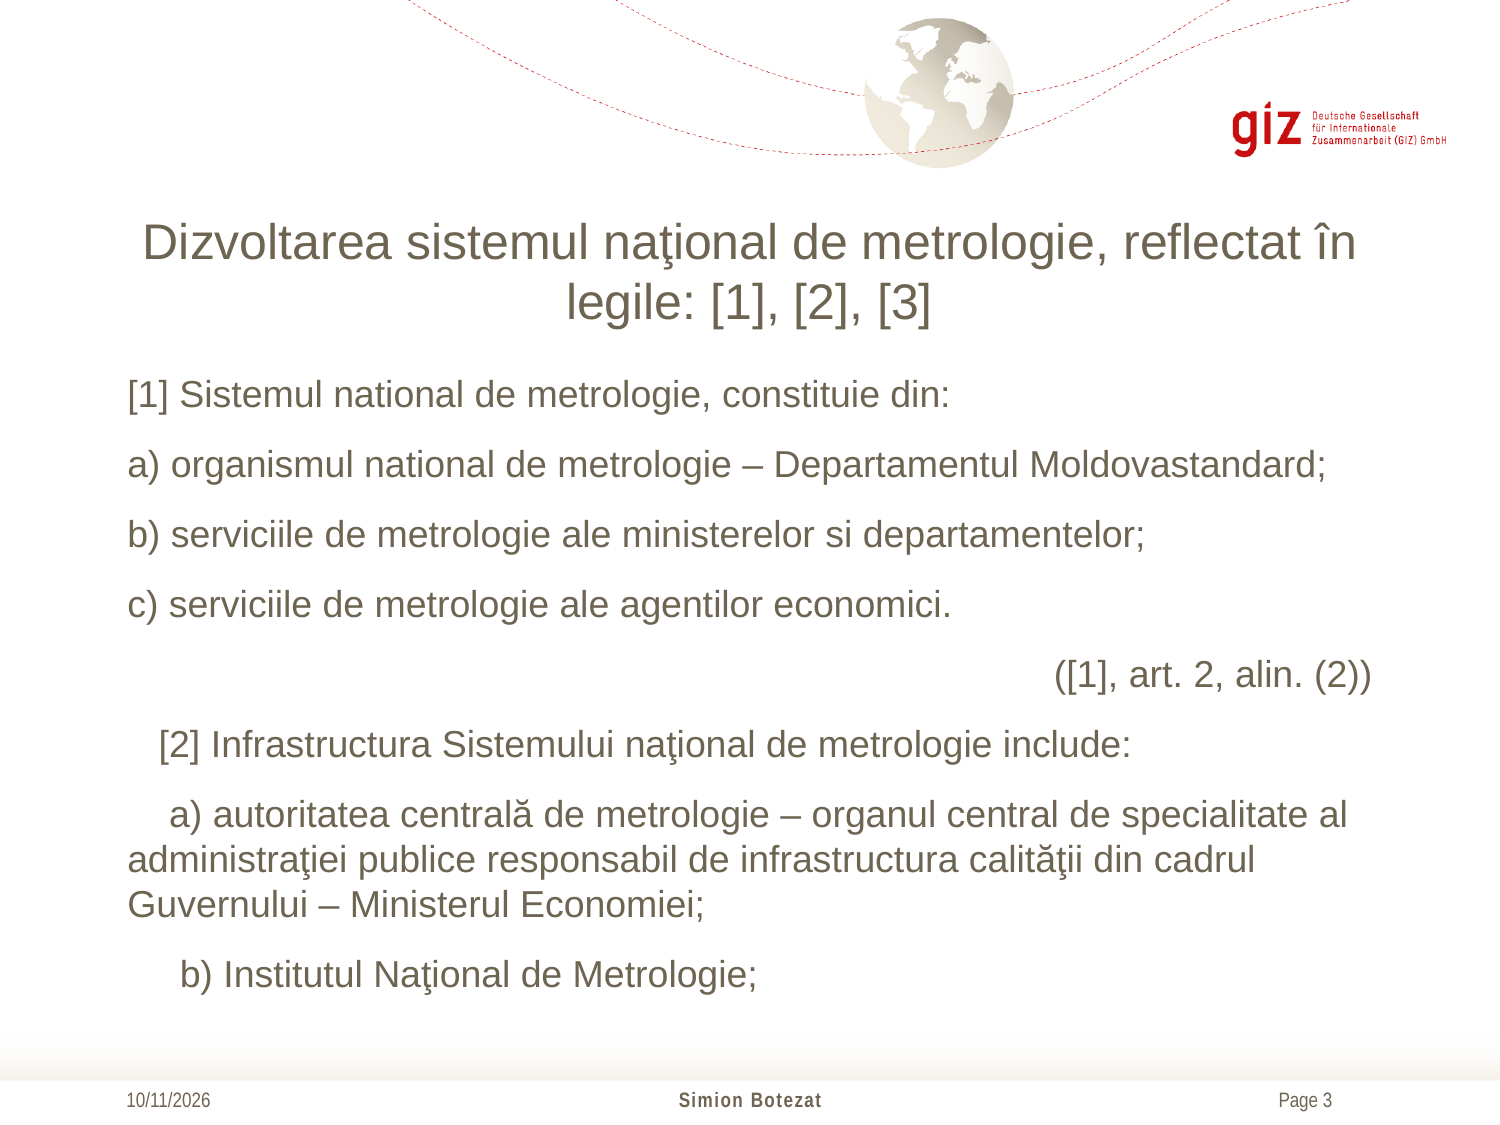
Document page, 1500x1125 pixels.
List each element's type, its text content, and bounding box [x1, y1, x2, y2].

list [1] Sistemul national de metrologie, constituie din: a) organismul national de metrologie – Departamentul Moldovastandard; b) serviciile de metrologie ale ministerelor si departamentelor; c) serviciile de metrologie ale agentilor economici. ([1], art. 2, alin. (2)) [2] Infrastructura Sistemului naţional de metrologie include: a) autoritatea centrală de metrologie – organul central de specialitate al administraţiei publice responsabil de infrastructura calităţii din cadrul Guvernului – Ministerul Economiei; b) Institutul Naţional de Metrologie; [111, 362, 1389, 1028]
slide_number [111, 1079, 325, 1121]
picture [0, 959, 1500, 1081]
title Dizvoltarea sistemul naţional de metrologie, reflectat în legile: [1], [2], [3] [111, 201, 1389, 341]
footer Simion Botezat [469, 1079, 1031, 1121]
picture [0, 0, 1500, 184]
